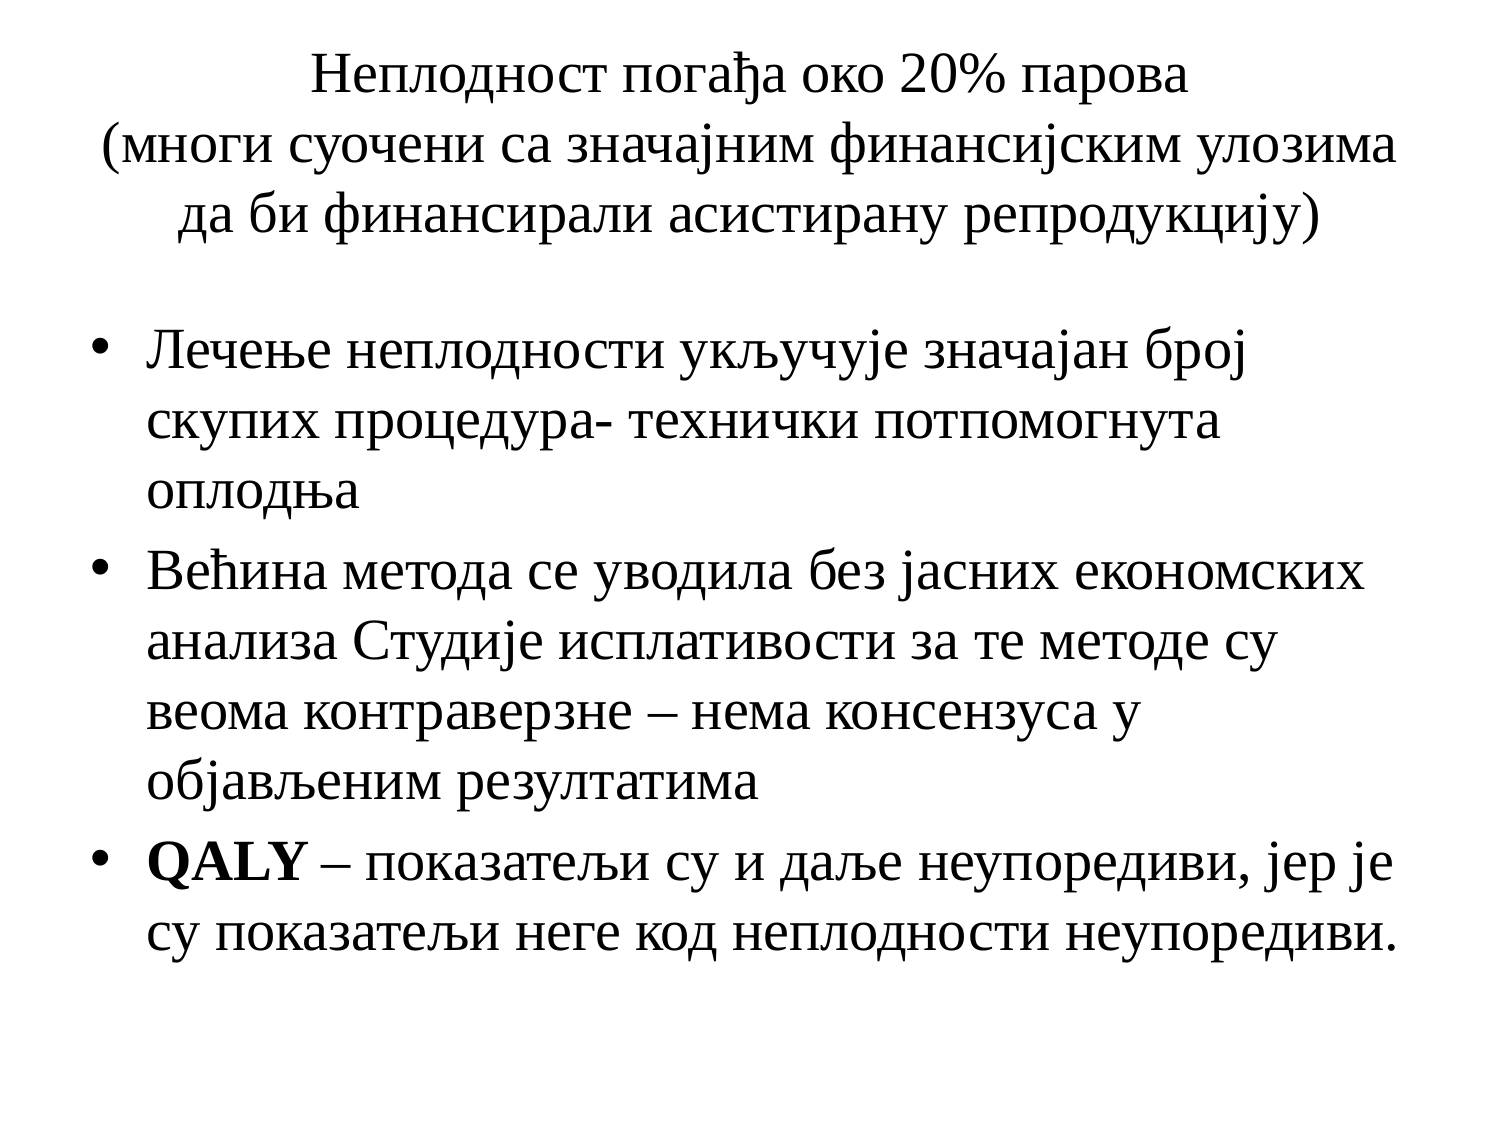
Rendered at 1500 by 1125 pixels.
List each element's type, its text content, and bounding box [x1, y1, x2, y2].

title Неплодност погађа око 20% парова (многи суочени са значајним финансијским улозима да би финансирали асистирану репродукцију) [75, 45, 1425, 233]
list Лечење неплодности укључује значајан број скупих процедура- технички потпомогнута оплодња Већина метода се уводила без јасних економских анализа Студије исплативости за те методе су веома контраверзне – нема консензуса у објављеним резултатима QALY – показатељи су и даље неупоредиви, јер је су показатељи неге код неплодности неупоредиви. [75, 302, 1425, 1059]
